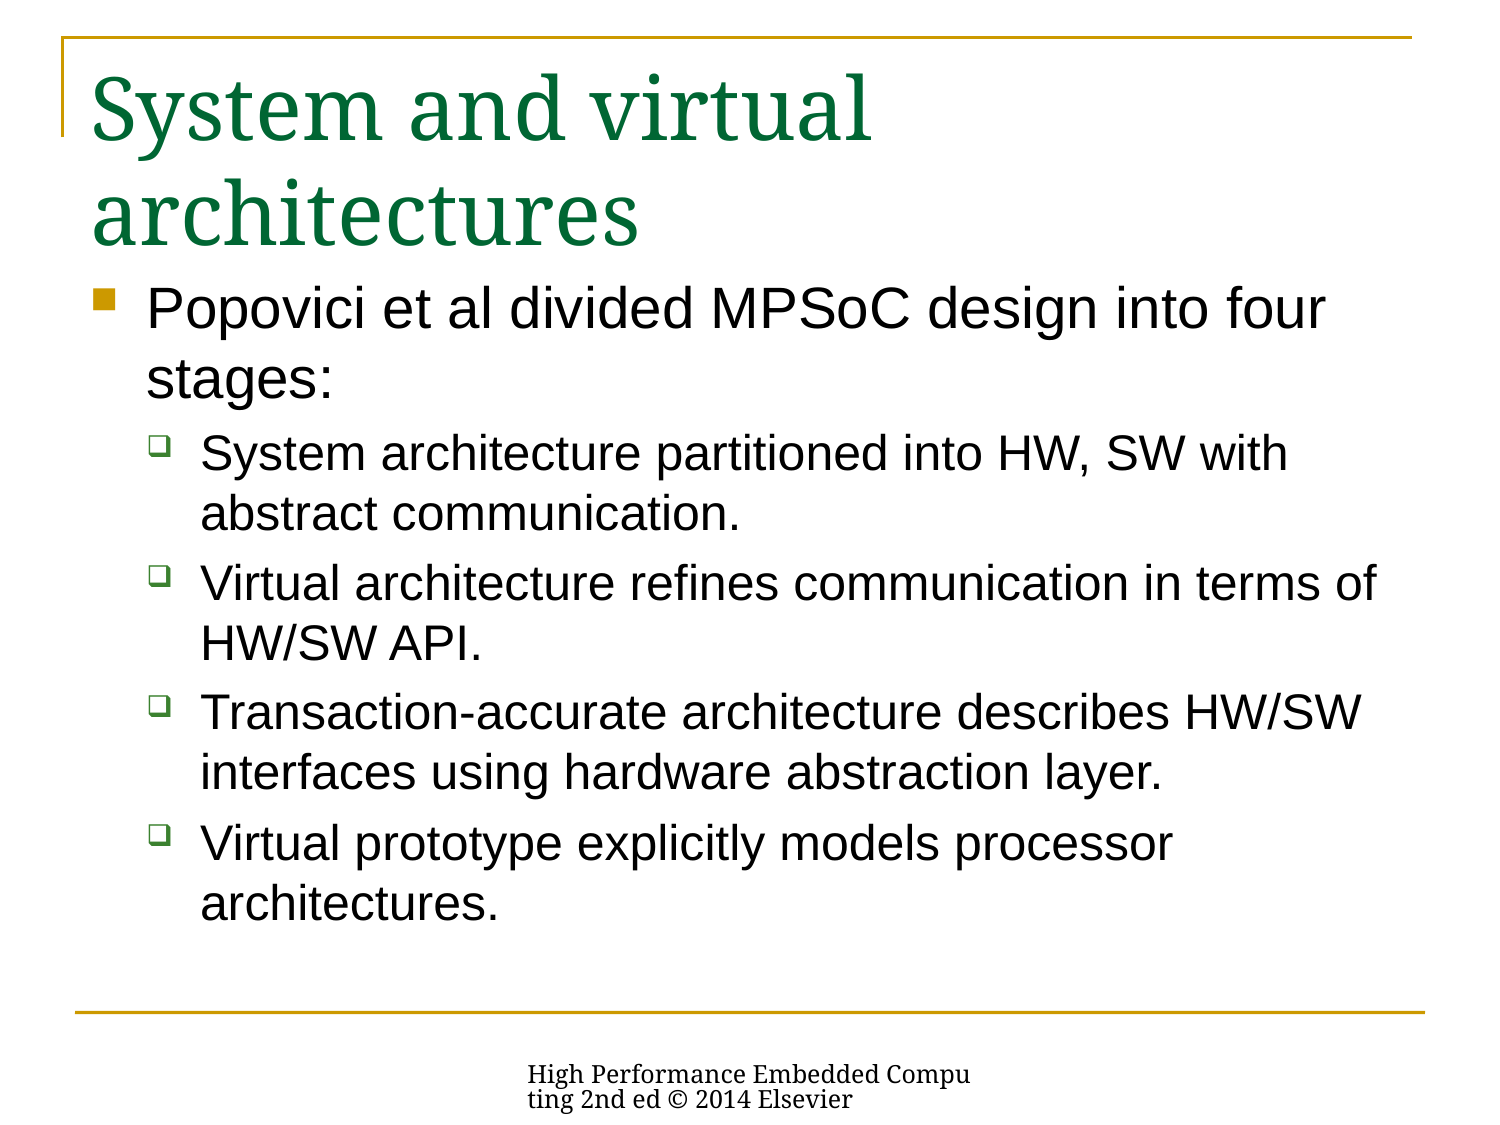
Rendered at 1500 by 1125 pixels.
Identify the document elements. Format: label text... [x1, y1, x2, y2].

list Popovici et al divided MPSoC design into four stages: System architecture partitioned into HW, SW with abstract communication. Virtual architecture refines communication in terms of HW/SW API. Transaction-accurate architecture describes HW/SW interfaces using hardware abstraction layer. Virtual prototype explicitly models processor architectures. [75, 262, 1425, 1006]
footer High Performance Embedded Computing 2nd ed © 2014 Elsevier [512, 1025, 988, 1100]
title System and virtual architectures [75, 45, 1425, 233]
